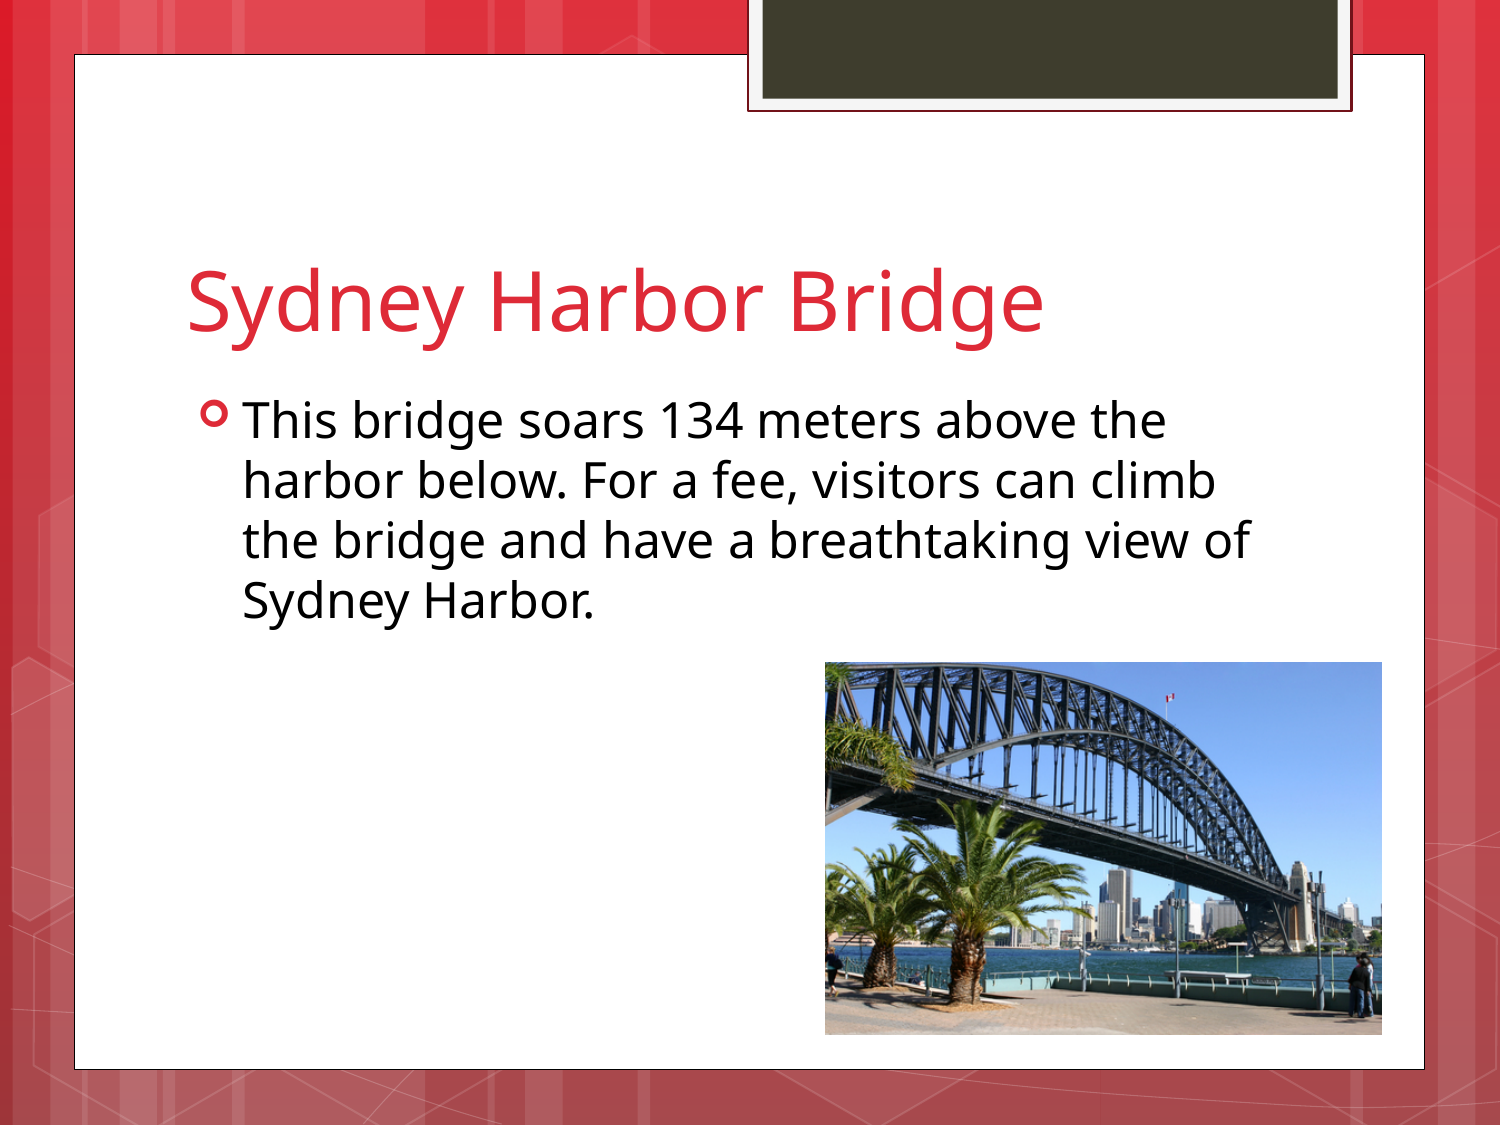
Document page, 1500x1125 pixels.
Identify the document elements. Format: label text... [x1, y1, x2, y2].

title Sydney Harbor Bridge [171, 168, 1324, 357]
picture [824, 662, 1382, 1035]
list This bridge soars 134 meters above the harbor below. For a fee, visitors can climb the bridge and have a breathtaking view of Sydney Harbor. [171, 381, 1283, 957]
